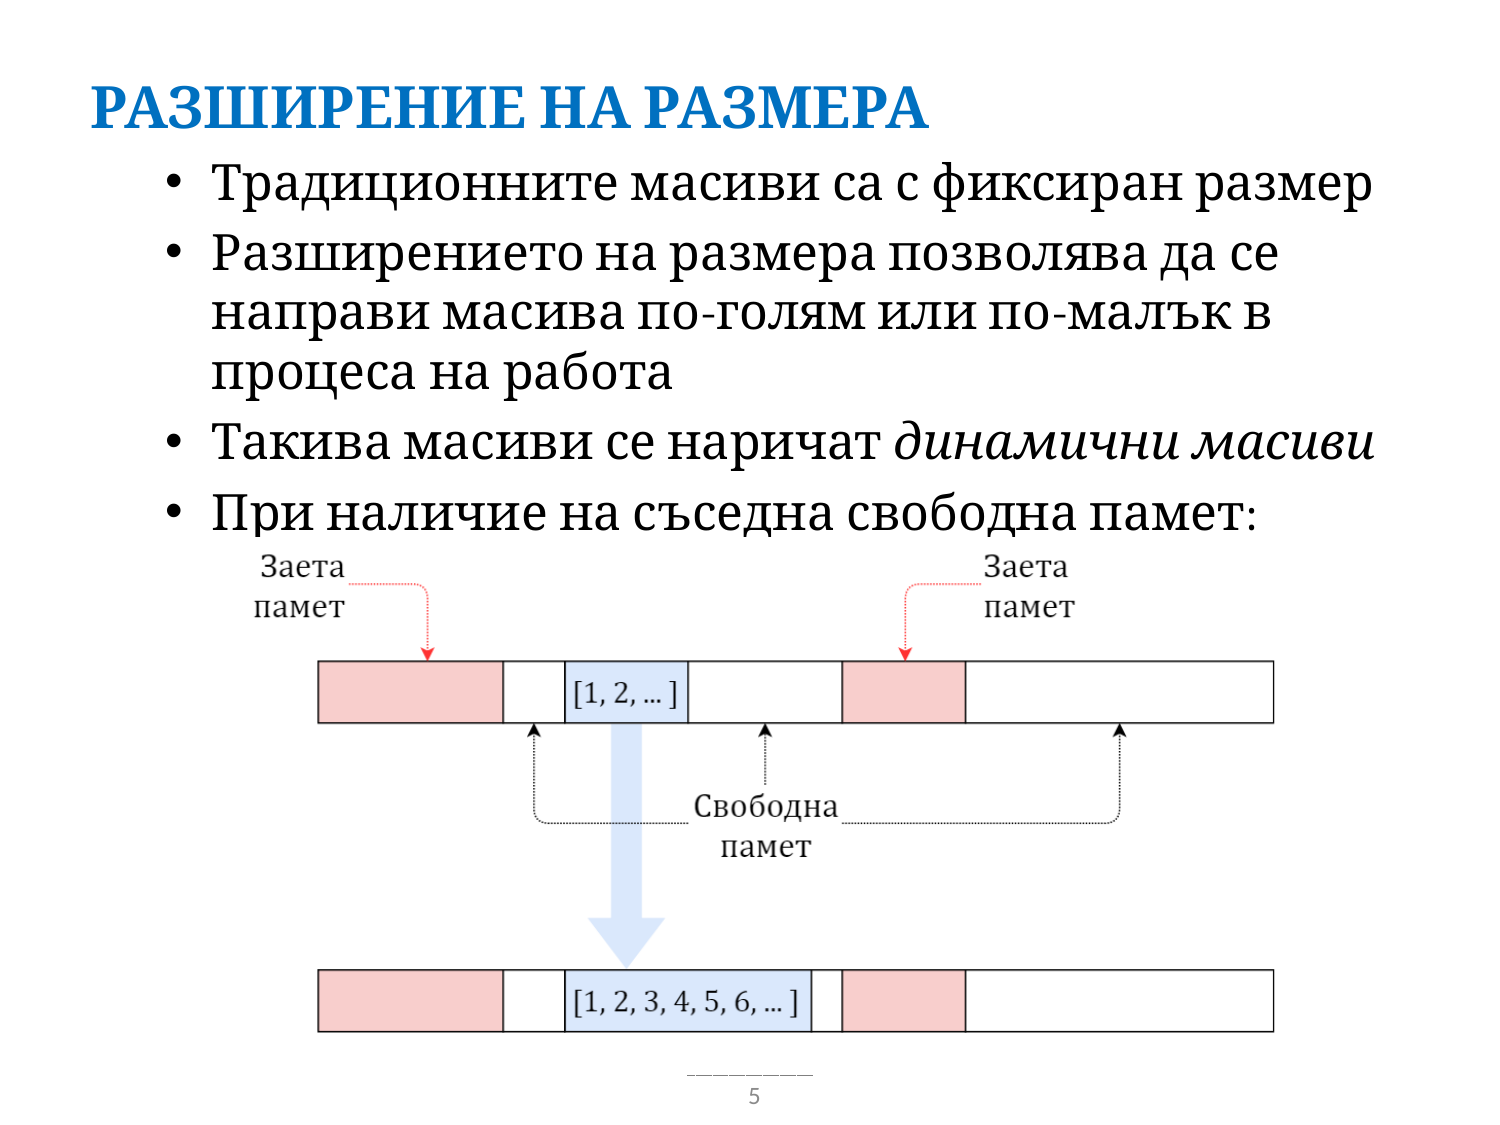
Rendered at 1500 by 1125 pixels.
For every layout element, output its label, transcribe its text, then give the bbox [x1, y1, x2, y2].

list Разширение на размера Традиционните масиви са с фиксиран размер Разширението на размера позволява да се направи масива по-голям или по-малък в процеса на работа Такива масиви се наричат динамични масиви При наличие на съседна свободна памет: [75, 62, 1450, 1063]
picture [224, 537, 1276, 1034]
slide_number 5 [579, 1065, 930, 1125]
